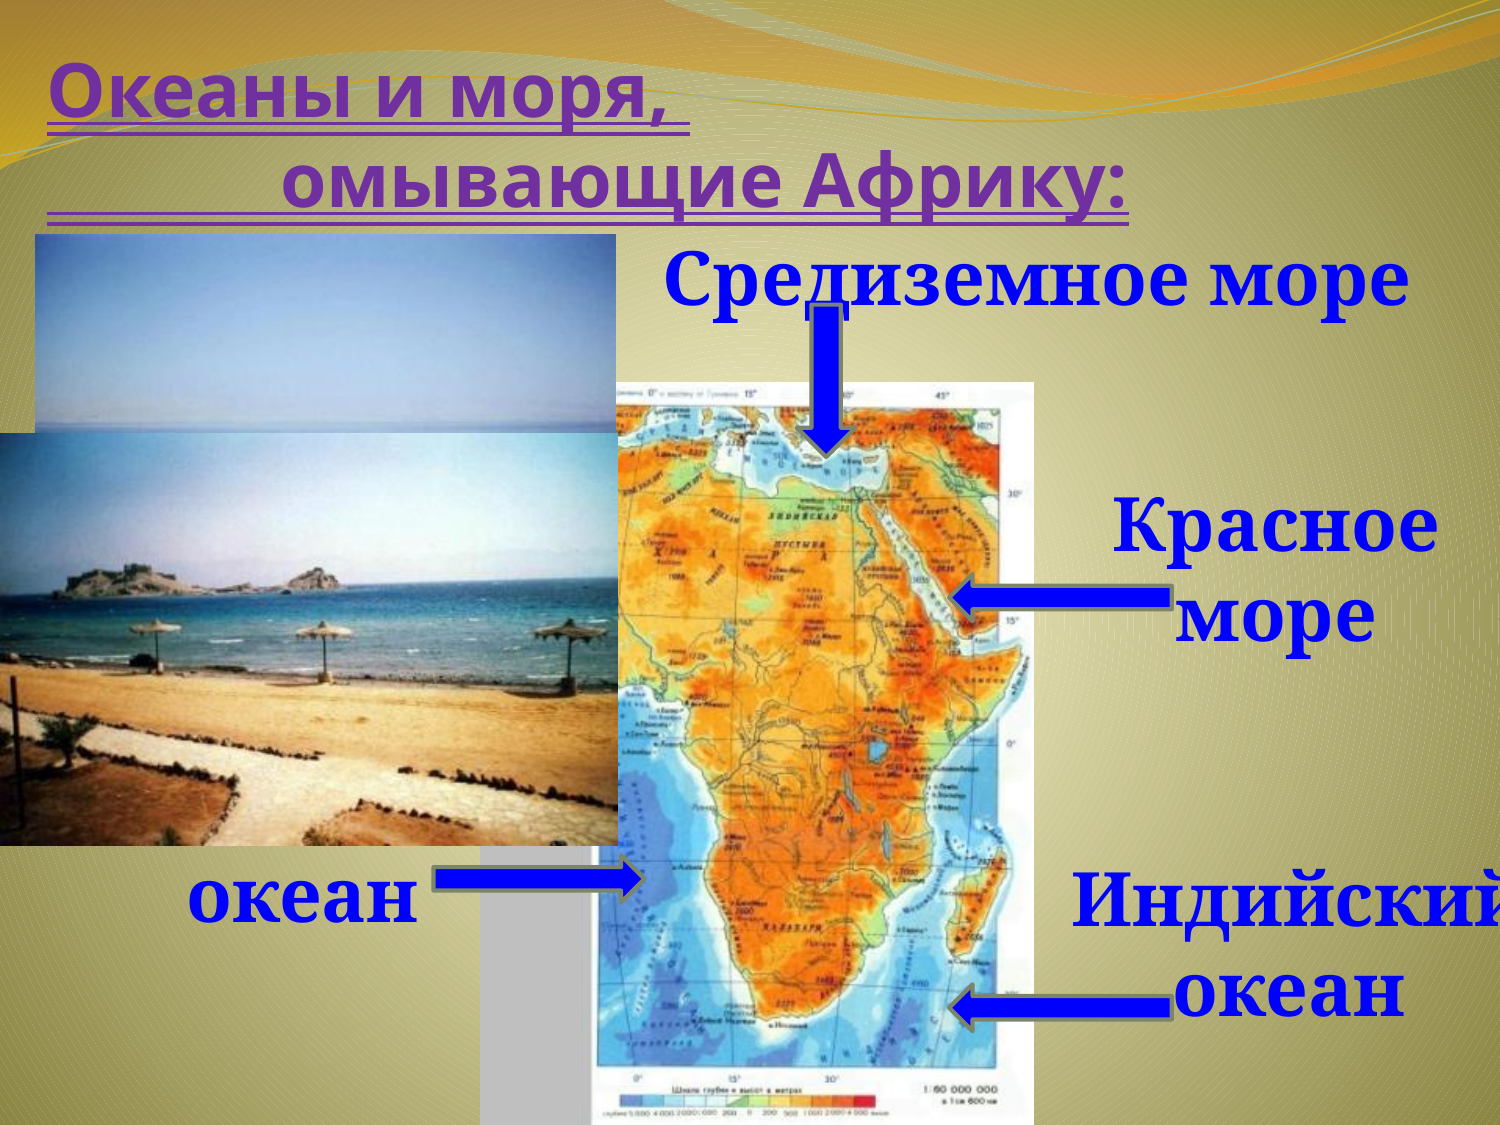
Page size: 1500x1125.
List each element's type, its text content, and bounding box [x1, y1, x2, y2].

text_box [431, 865, 473, 893]
text_box [809, 302, 843, 381]
text_box [1040, 993, 1174, 1022]
text_box Средиземное море [648, 222, 1427, 328]
text_box Красное море [1097, 468, 1455, 664]
text_box [1040, 583, 1174, 612]
text_box Индийский океан [1056, 843, 1500, 1039]
text_box Атлантический океан [0, 858, 473, 945]
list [480, 382, 1034, 1125]
title Океаны и моря, омывающие Африку: [46, 35, 1397, 223]
picture [0, 234, 618, 846]
